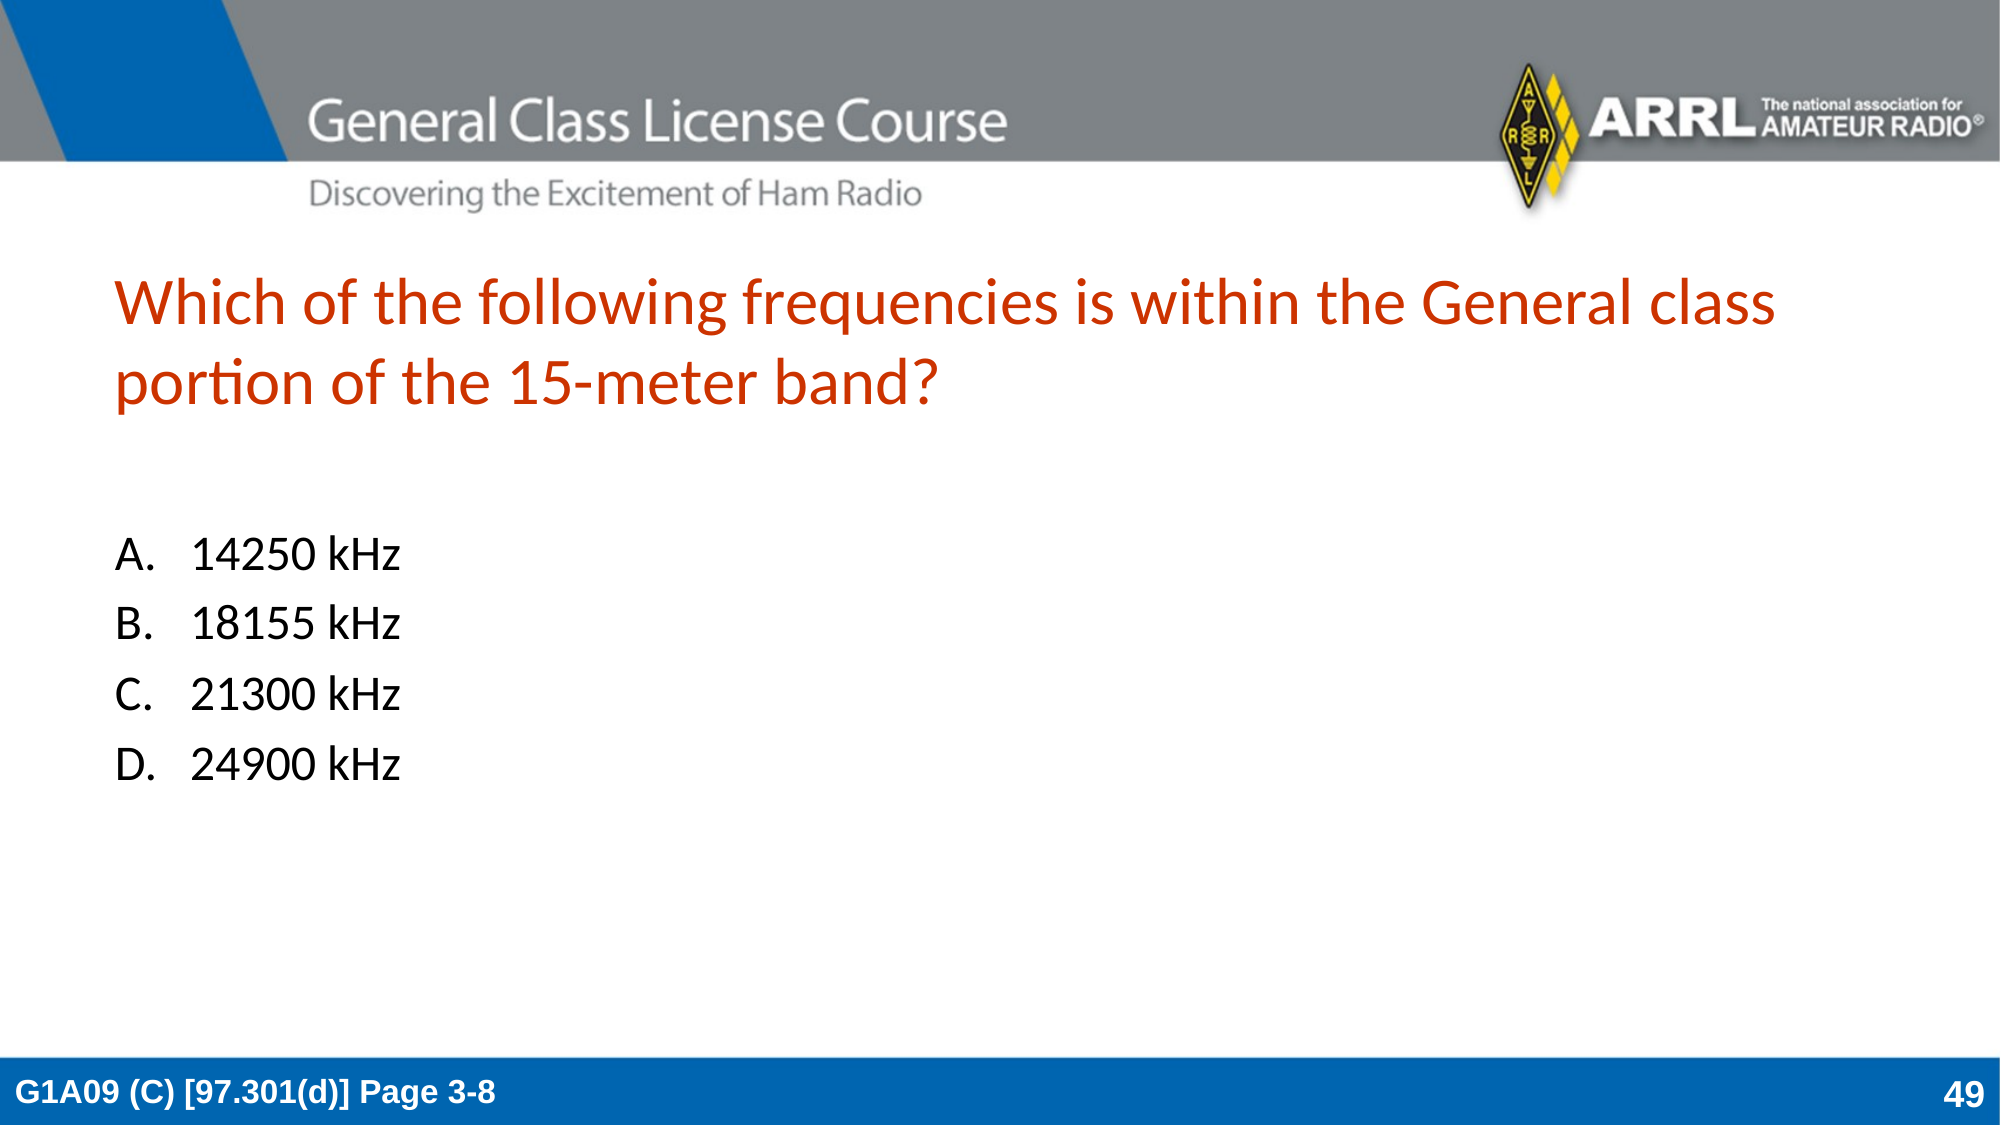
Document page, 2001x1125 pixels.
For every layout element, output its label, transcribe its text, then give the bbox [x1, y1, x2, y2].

text_box G1A09 (C) [97.301(d)] Page 3-8 [0, 1062, 1313, 1118]
picture [0, 0, 2001, 1125]
title Which of the following frequencies is within the General class portion of the 15-meter band? [99, 249, 1900, 388]
text_box 49 [1875, 1062, 2000, 1123]
list 14250 kHz 18155 kHz 21300 kHz 24900 kHz [99, 512, 1900, 1005]
